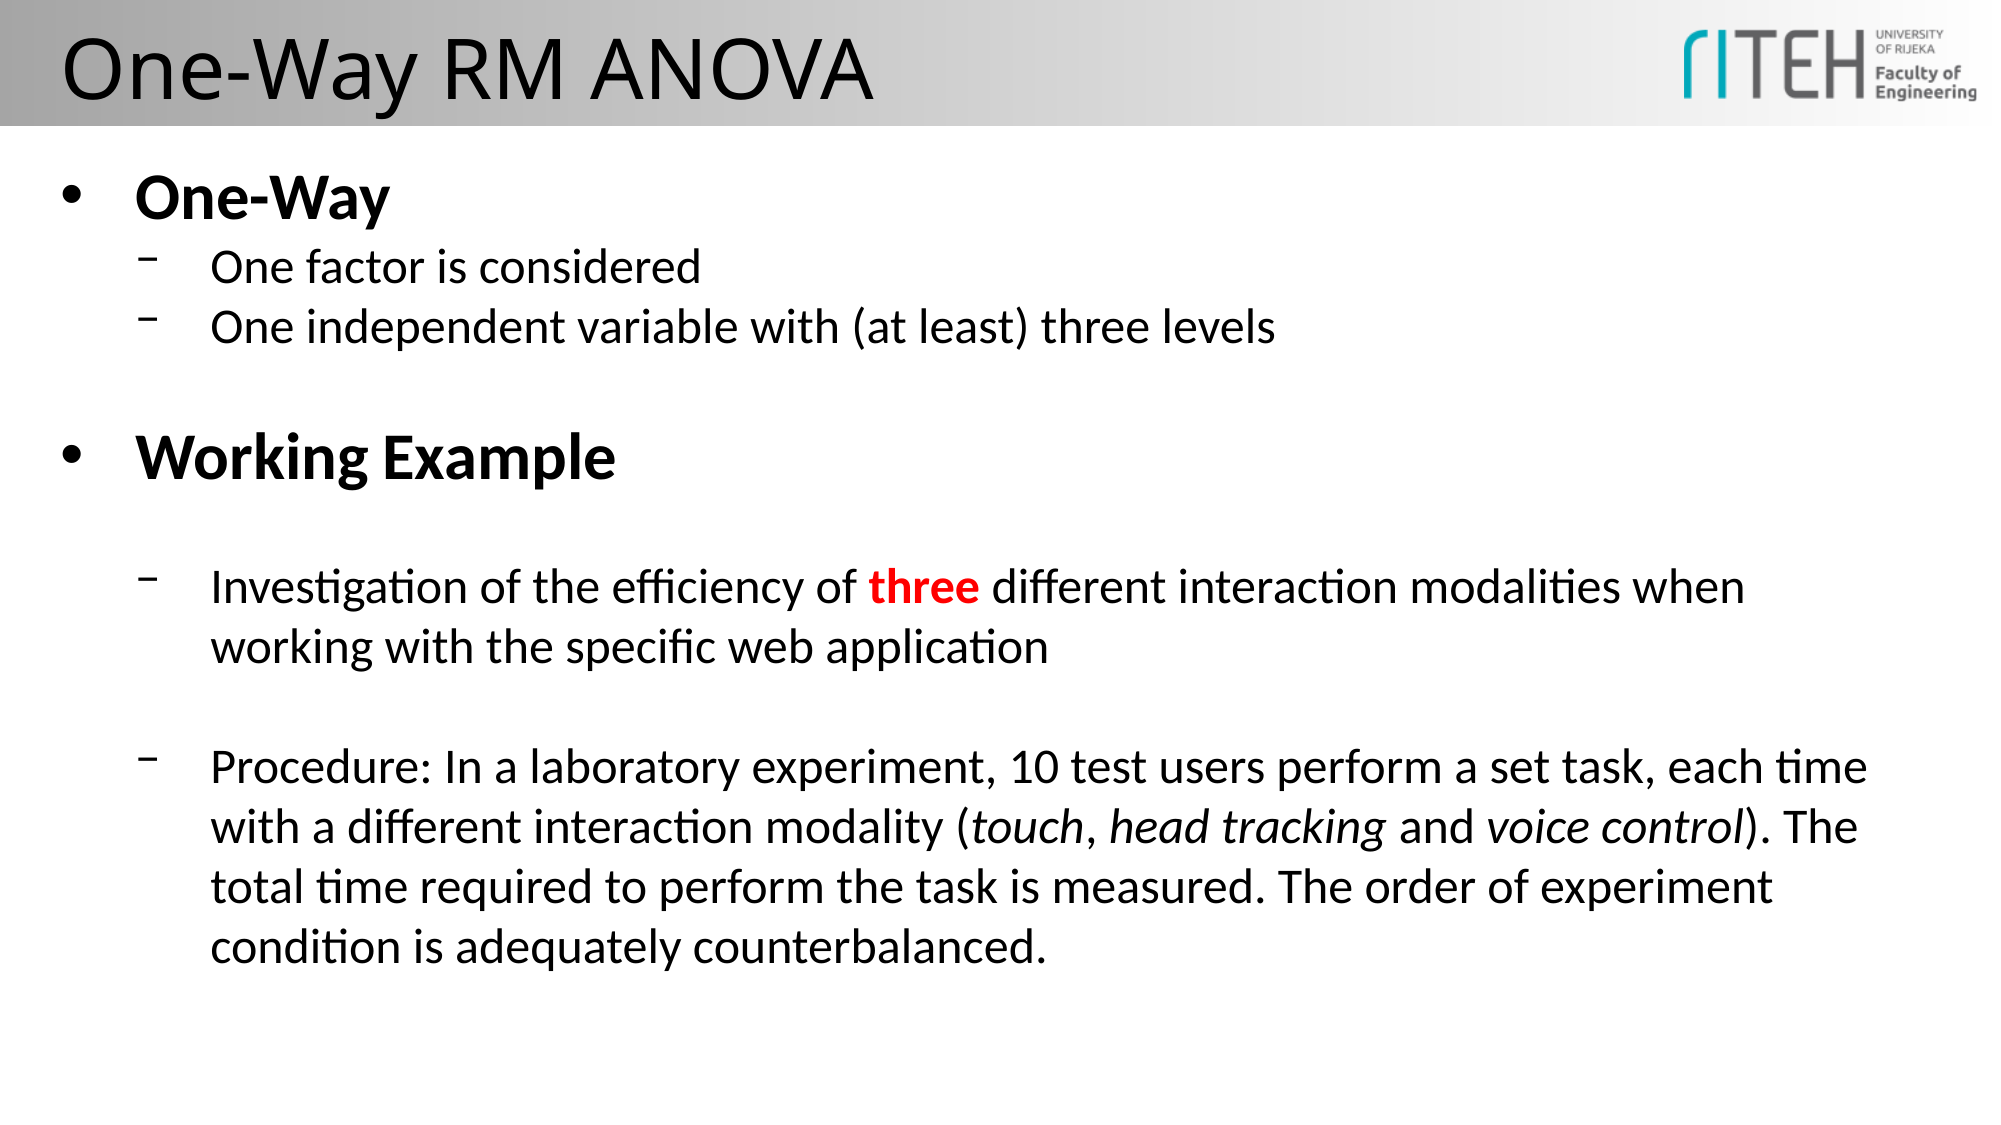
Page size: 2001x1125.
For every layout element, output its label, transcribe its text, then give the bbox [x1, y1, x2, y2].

text_box One-Way One factor is considered One independent variable with (at least) three levels Working Example Investigation of the efficiency of three different interaction modalities when working with the specific web application Procedure: In a laboratory experiment, 10 test users perform a set task, each time with a different interaction modality (touch, head tracking and voice control). The total time required to perform the task is measured. The order of experiment condition is adequately counterbalanced. [45, 145, 1909, 981]
title One-Way RM ANOVA [45, 20, 1601, 126]
text_box [0, 0, 2000, 127]
picture [1683, 20, 1977, 107]
